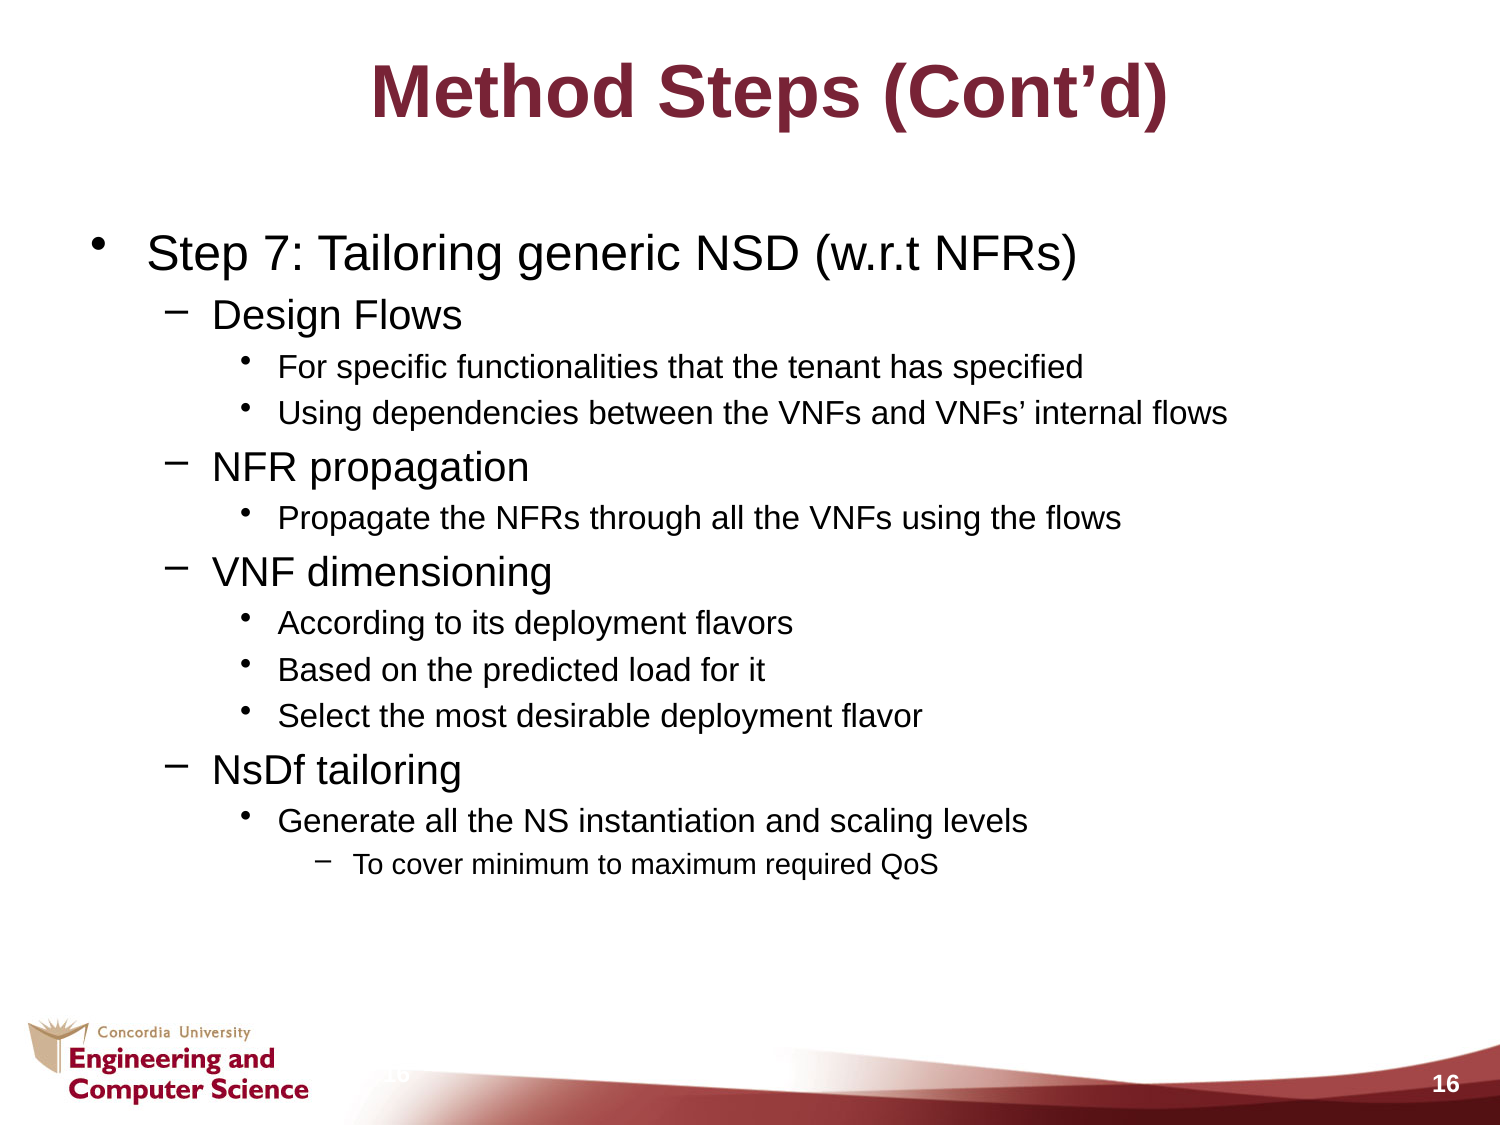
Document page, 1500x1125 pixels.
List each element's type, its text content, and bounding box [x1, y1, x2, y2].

slide_number 16 [1387, 1053, 1475, 1113]
picture [0, 0, 1500, 1125]
slide_number 16 [100, 1053, 426, 1103]
title Method Steps (Cont’d) [41, 34, 1500, 223]
list Step 7: Tailoring generic NSD (w.r.t NFRs) Design Flows For specific functionalities that the tenant has specified Using dependencies between the VNFs and VNFs’ internal flows NFR propagation Propagate the NFRs through all the VNFs using the flows VNF dimensioning According to its deployment flavors Based on the predicted load for it Select the most desirable deployment flavor NsDf tailoring Generate all the NS instantiation and scaling levels To cover minimum to maximum required QoS [74, 212, 1476, 1053]
